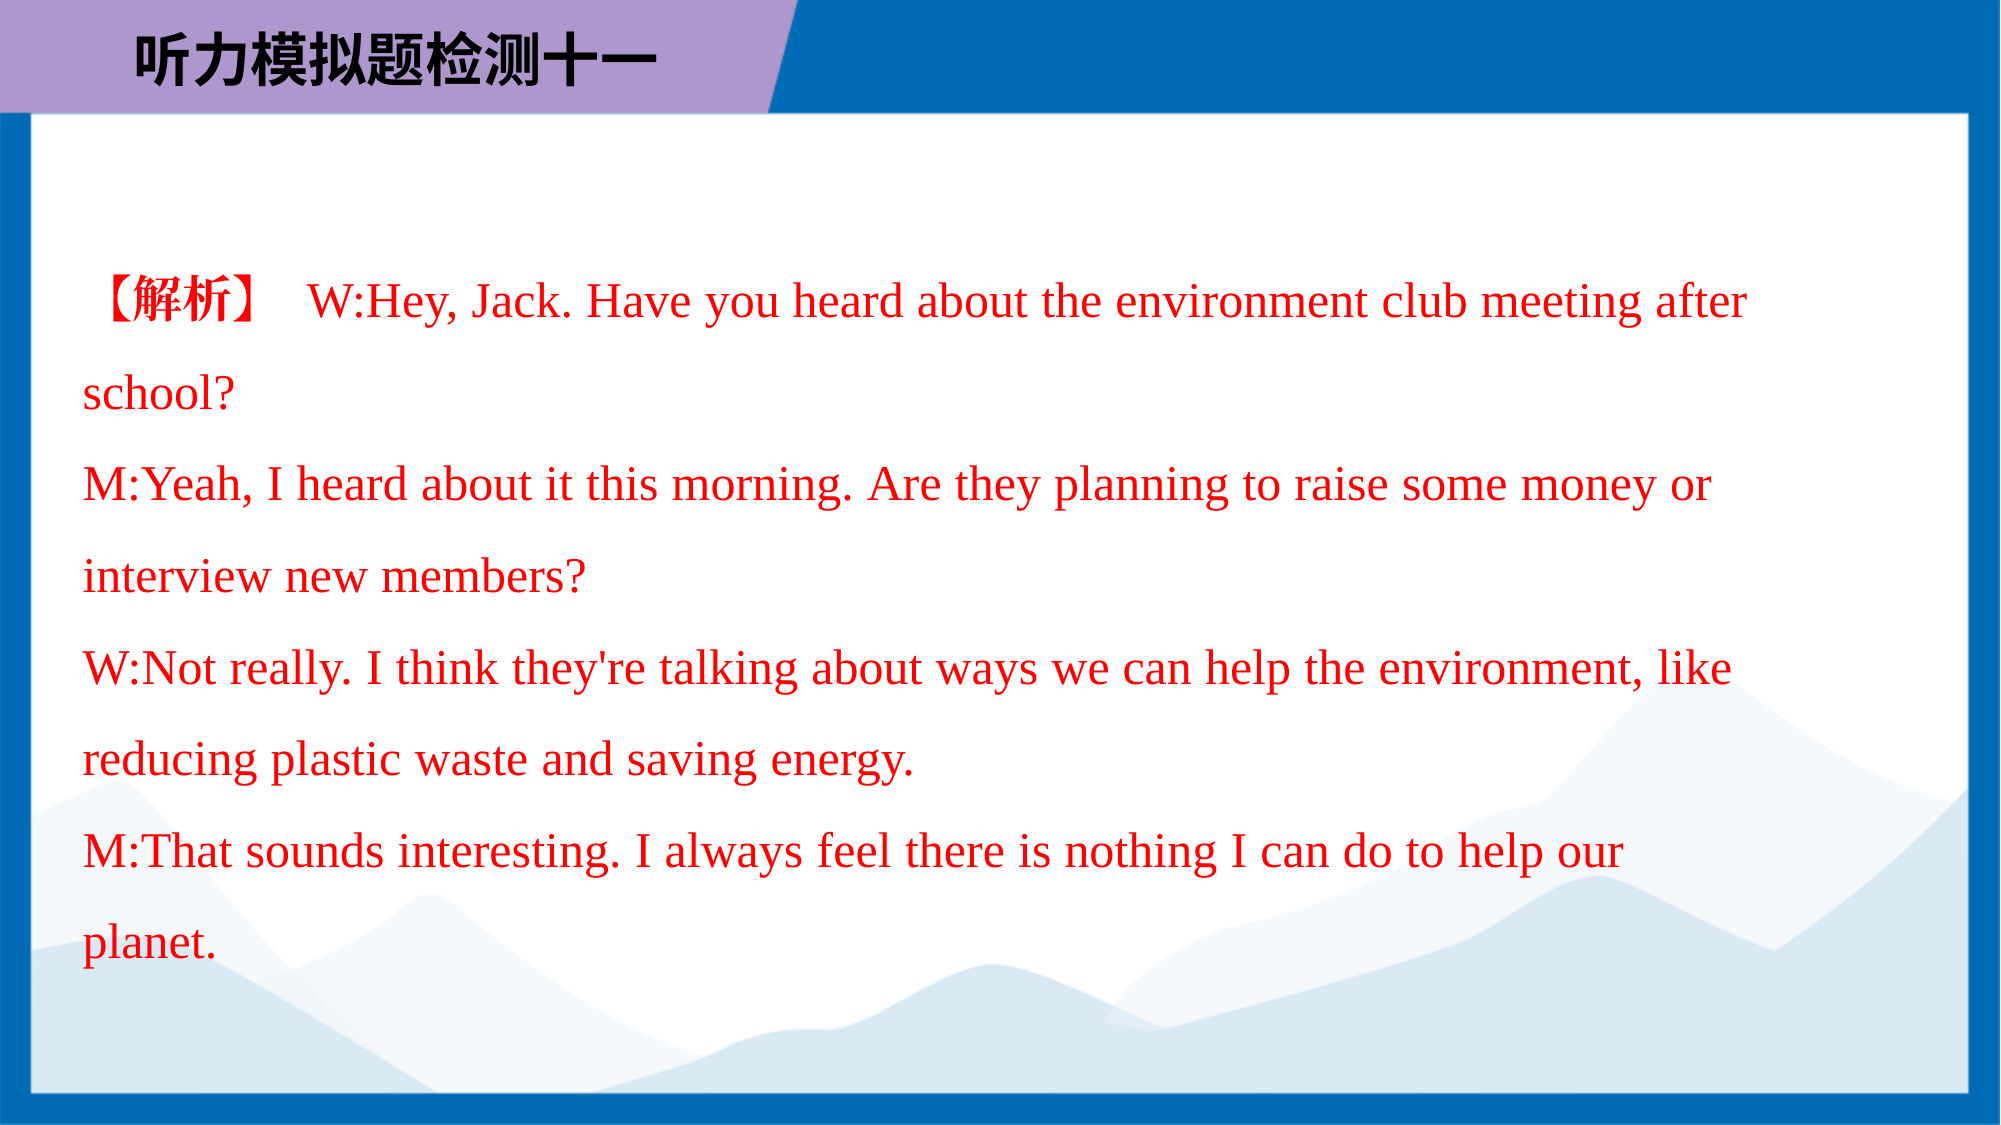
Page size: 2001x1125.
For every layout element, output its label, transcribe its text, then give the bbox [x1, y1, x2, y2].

picture [0, 0, 2000, 1125]
text_box 【解析】 W:Hey, Jack. Have you heard about the environment club meeting after school? M:Yeah, I heard about it this morning. Are they planning to raise some money or interview new members? W:Not really. I think they're talking about ways we can help the environment, like reducing plastic waste and saving energy. M:That sounds interesting. I always feel there is nothing I can do to help our planet. [82, 235, 1917, 970]
